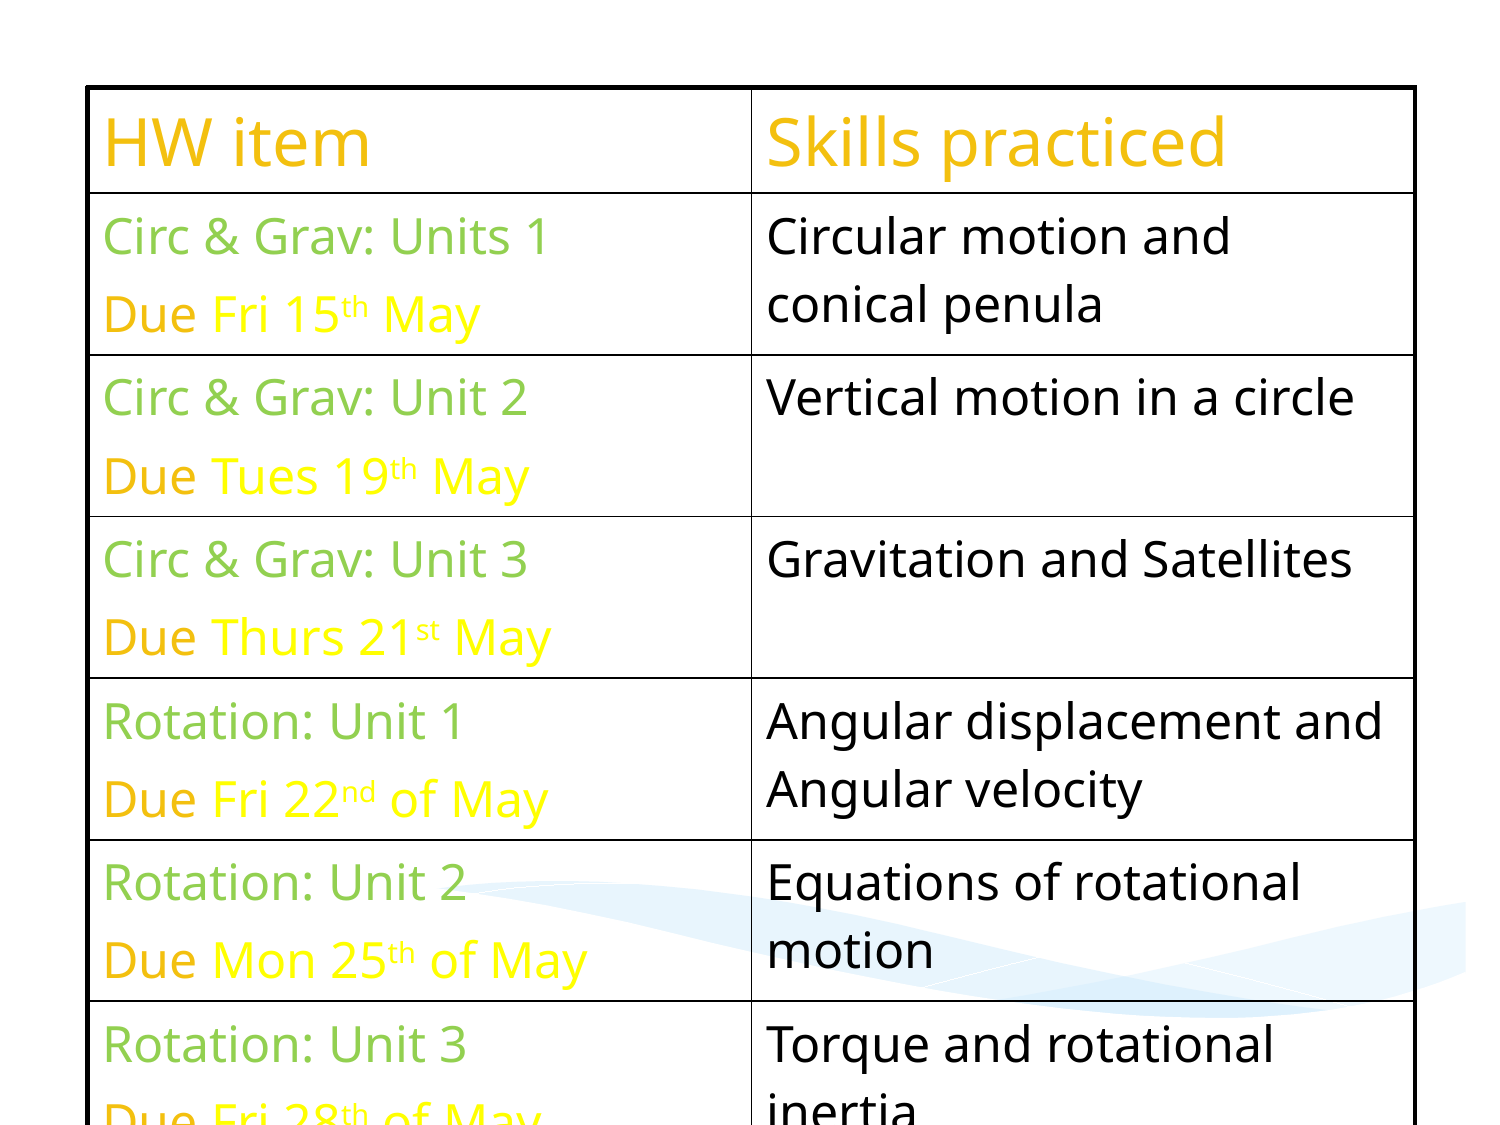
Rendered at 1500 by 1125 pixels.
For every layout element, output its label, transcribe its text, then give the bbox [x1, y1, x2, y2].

table_cell Rotation: Unit 2 Due Mon 25th of May [90, 841, 751, 1000]
table_cell Angular displacement and Angular velocity [752, 679, 1413, 839]
table_cell Gravitation and Satellites [752, 517, 1413, 677]
table_cell Rotation: Unit 3 Due Fri 28th of May [90, 1002, 751, 1125]
table_cell Circ & Grav: Unit 3 Due Thurs 21st May [90, 517, 751, 677]
table_cell Equations of rotational motion [752, 841, 1413, 1000]
table_cell Vertical motion in a circle [752, 356, 1413, 516]
table_cell Circ & Grav: Units 1 Due Fri 15th May [90, 194, 751, 354]
table_cell Torque and rotational inertia [752, 1002, 1413, 1125]
table_cell Circular motion and conical penula [752, 194, 1413, 354]
table_cell Circ & Grav: Unit 2 Due Tues 19th May [90, 356, 751, 516]
table_cell Rotation: Unit 1 Due Fri 22nd of May [90, 679, 751, 839]
table_header HW item [90, 90, 751, 192]
table_header Skills practiced [752, 90, 1413, 192]
